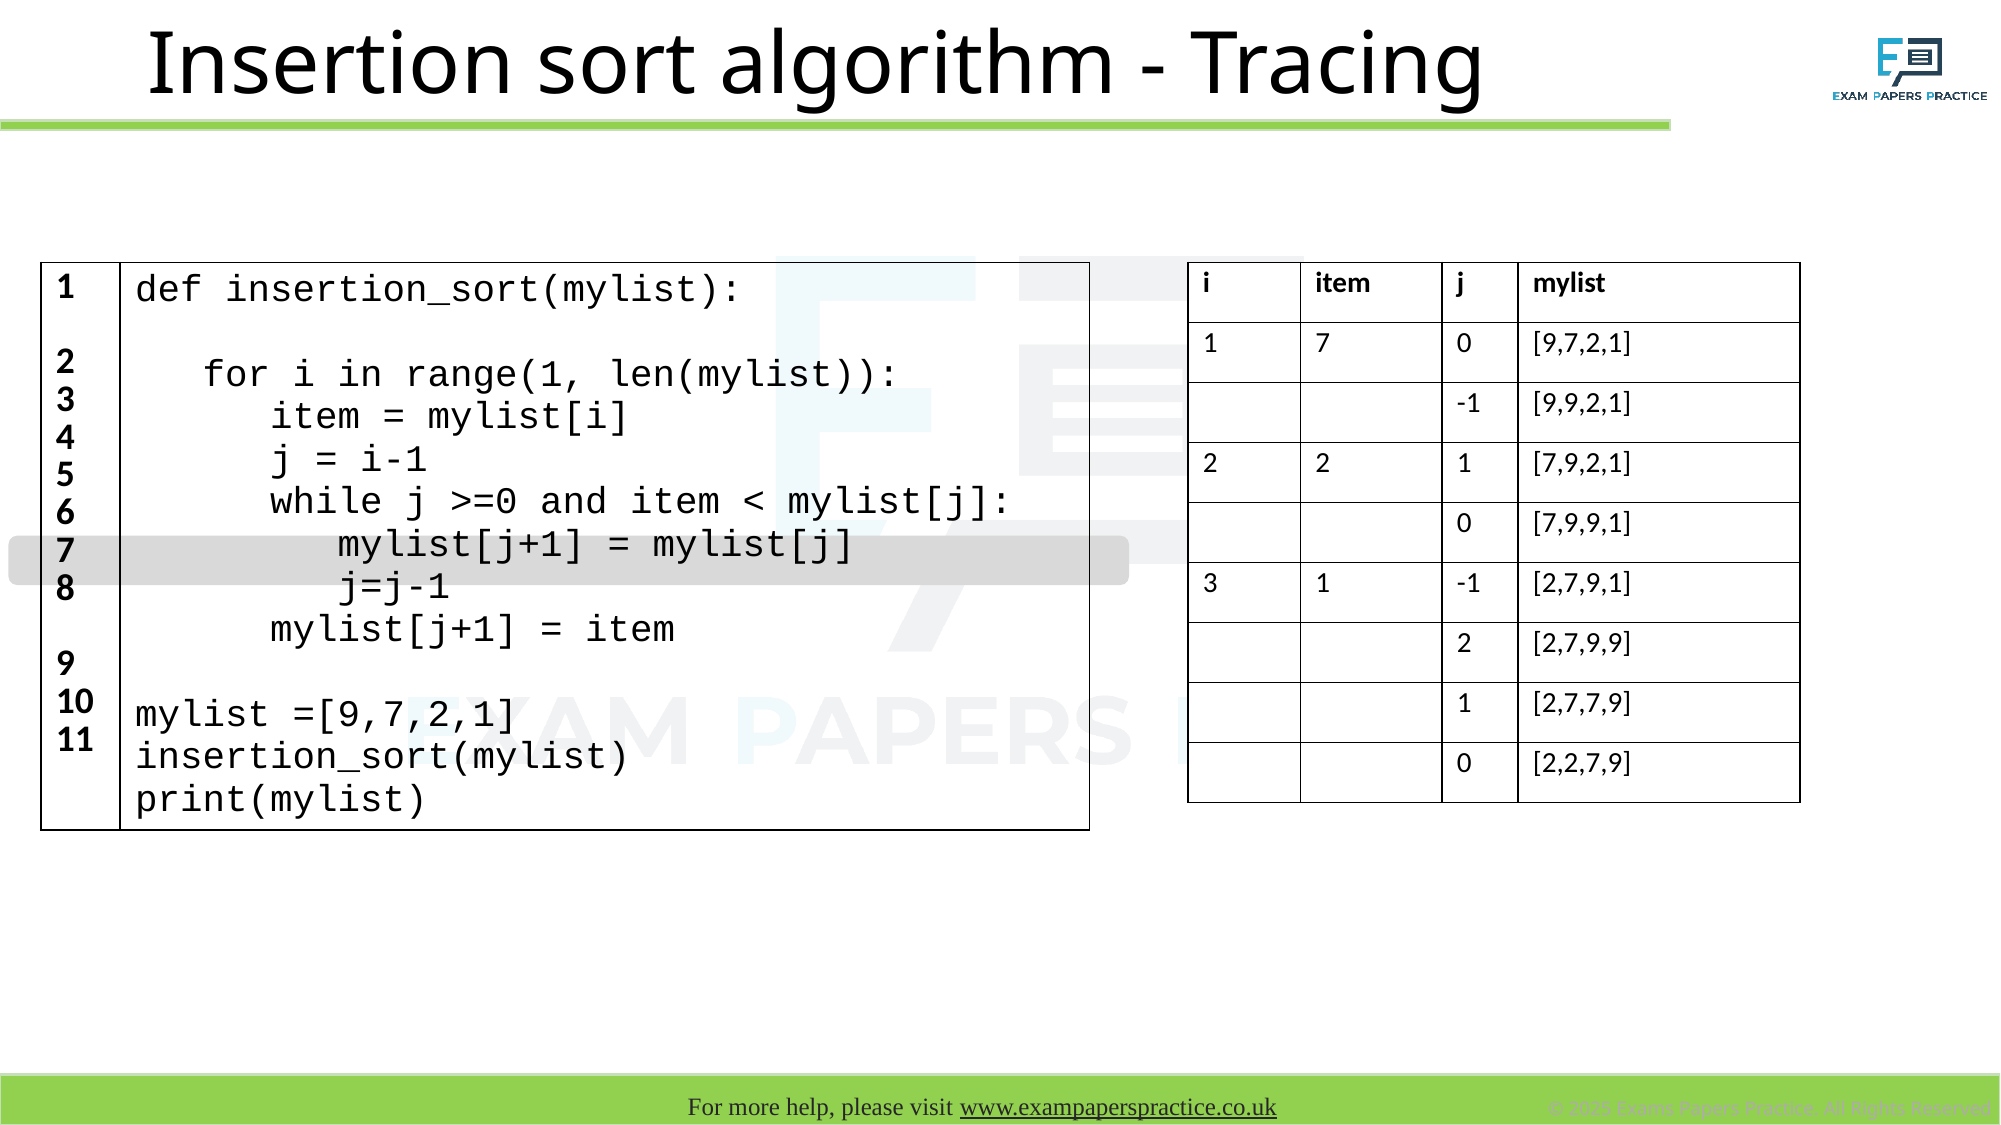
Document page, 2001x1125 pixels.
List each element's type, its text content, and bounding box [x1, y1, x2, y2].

table_cell [7,9,9,1] [1519, 503, 1799, 562]
table_cell [1301, 743, 1441, 802]
table_cell 1 [1443, 443, 1517, 502]
text_box [1090, 535, 1130, 586]
table_cell 2 [1301, 443, 1441, 502]
table_cell [1189, 503, 1300, 562]
table_header 1 2 3 4 5 6 7 8 9 10 11 [42, 263, 119, 829]
title Insertion sort algorithm - Tracing [132, 11, 1858, 121]
table_cell [1301, 383, 1441, 442]
table_cell 1 [1301, 563, 1441, 622]
table_cell [7,9,2,1] [1519, 443, 1799, 502]
table_cell [1301, 623, 1441, 682]
table_cell 1 [1189, 323, 1300, 382]
table_cell [9,7,2,1] [1519, 323, 1799, 382]
table_cell [9,9,2,1] [1519, 383, 1799, 442]
table_cell 3 [1189, 563, 1300, 622]
table_cell -1 [1443, 383, 1517, 442]
table_cell 1 [1443, 683, 1517, 742]
table_cell 7 [1301, 323, 1441, 382]
table_header j [1443, 263, 1517, 322]
table_cell [1189, 683, 1300, 742]
table_header item [1301, 263, 1441, 322]
table_cell 0 [1443, 743, 1517, 802]
table_header def insertion_sort(mylist): for i in range(1, len(mylist)): item = mylist[i] j = i-1 while j >=0 and item < mylist[j]: mylist[j+1] = mylist[j] j=j-1 mylist[j+1] = item mylist =[9,7,2,1] insertion_sort(mylist) print(mylist) [121, 263, 1089, 829]
table_cell 2 [1443, 623, 1517, 682]
table_cell [1189, 623, 1300, 682]
table_cell [2,7,9,1] [1519, 563, 1799, 622]
table_cell [1189, 743, 1300, 802]
table_cell 2 [1189, 443, 1300, 502]
table_cell 0 [1443, 323, 1517, 382]
table_cell [2,7,7,9] [1519, 683, 1799, 742]
table_cell 0 [1443, 503, 1517, 562]
table_cell [2,7,9,9] [1519, 623, 1799, 682]
table_header mylist [1519, 263, 1799, 322]
table_cell [1301, 683, 1441, 742]
table_cell [2,2,7,9] [1519, 743, 1799, 802]
table_header i [1189, 263, 1300, 322]
table_cell [1189, 383, 1300, 442]
table_cell [1301, 503, 1441, 562]
text_box [8, 535, 40, 586]
table_cell -1 [1443, 563, 1517, 622]
